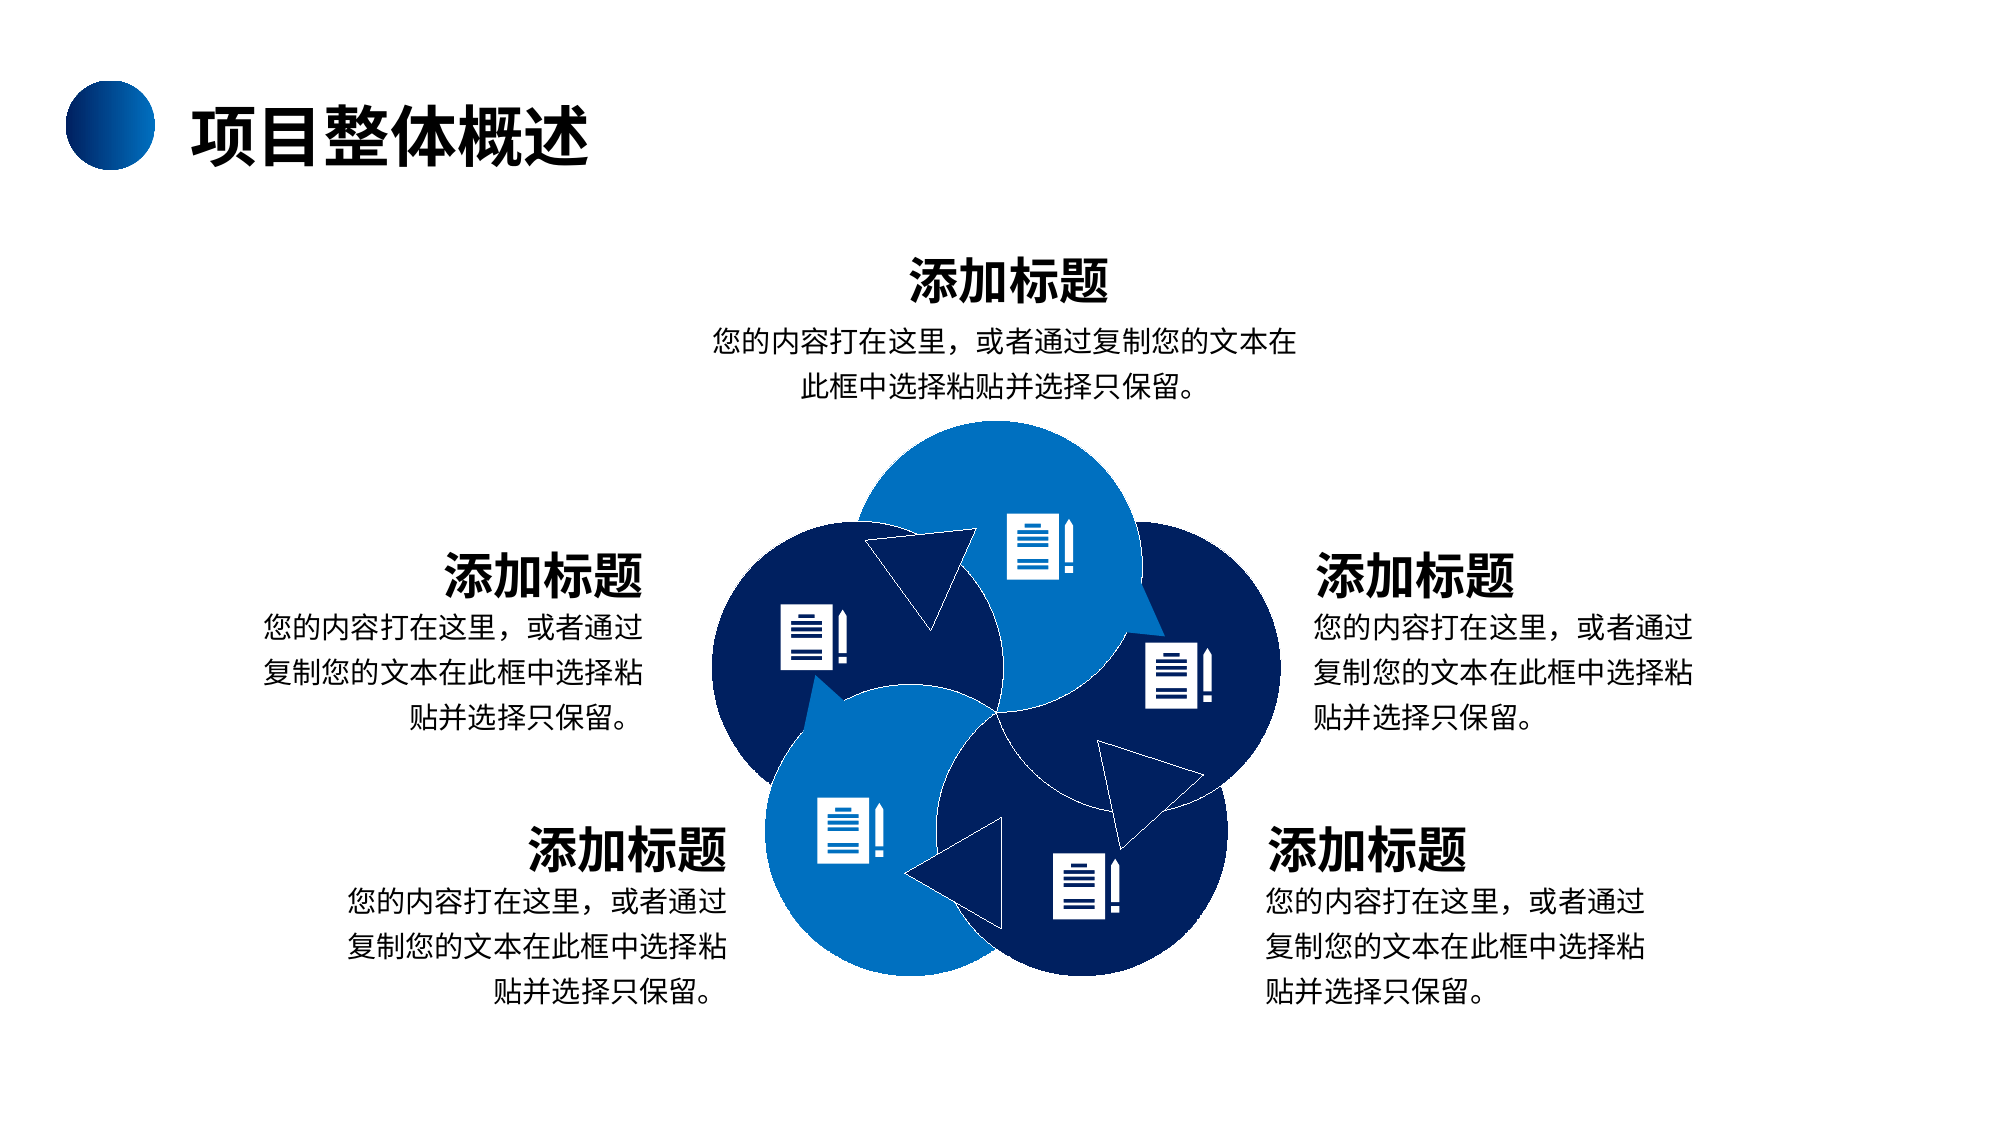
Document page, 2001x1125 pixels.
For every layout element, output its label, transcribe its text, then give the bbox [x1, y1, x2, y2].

text_box 添加标题 [1299, 519, 1549, 591]
text_box 您的内容打在这里，或者通过复制您的文本在此框中选择粘贴并选择只保留。 [326, 864, 742, 1016]
text_box 添加标题 [390, 519, 659, 591]
text_box 添加标题 [875, 223, 1143, 305]
text_box 您的内容打在这里，或者通过复制您的文本在此框中选择粘贴并选择只保留。 [242, 591, 659, 742]
text_box 您的内容打在这里，或者通过复制您的文本在此框中选择粘贴并选择只保留。 [1250, 864, 1667, 1016]
text_box 您的内容打在这里，或者通过复制您的文本在此框中选择粘贴并选择只保留。 [1299, 591, 1715, 742]
text_box 您的内容打在这里，或者通过复制您的文本在此框中选择粘贴并选择只保留。 [691, 305, 1319, 411]
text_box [711, 420, 1299, 977]
text_box 添加标题 [474, 793, 711, 864]
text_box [65, 63, 614, 176]
text_box 添加标题 [1299, 793, 1501, 864]
